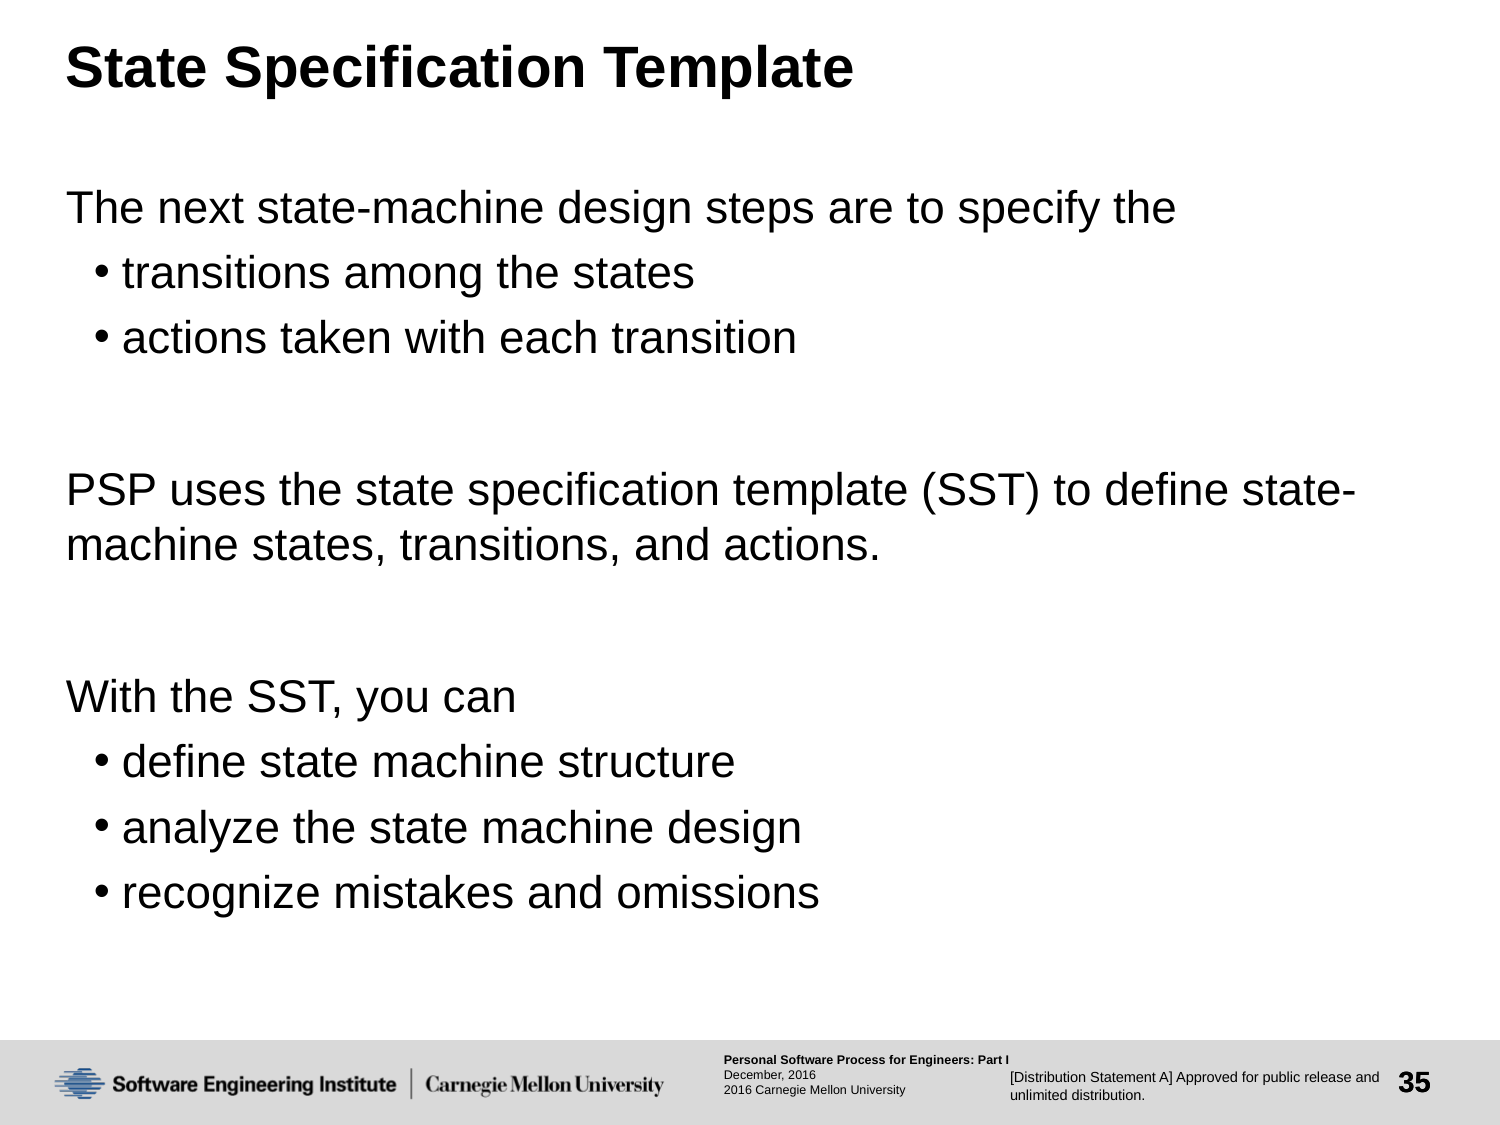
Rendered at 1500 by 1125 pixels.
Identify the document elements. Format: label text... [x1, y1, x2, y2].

list The next state-machine design steps are to specify the transitions among the states actions taken with each transition PSP uses the state specification template (SST) to define state-machine states, transitions, and actions. With the SST, you can define state machine structure analyze the state machine design recognize mistakes and omissions [65, 177, 1431, 1000]
title State Specification Template [65, 37, 1313, 148]
picture [46, 1061, 673, 1104]
